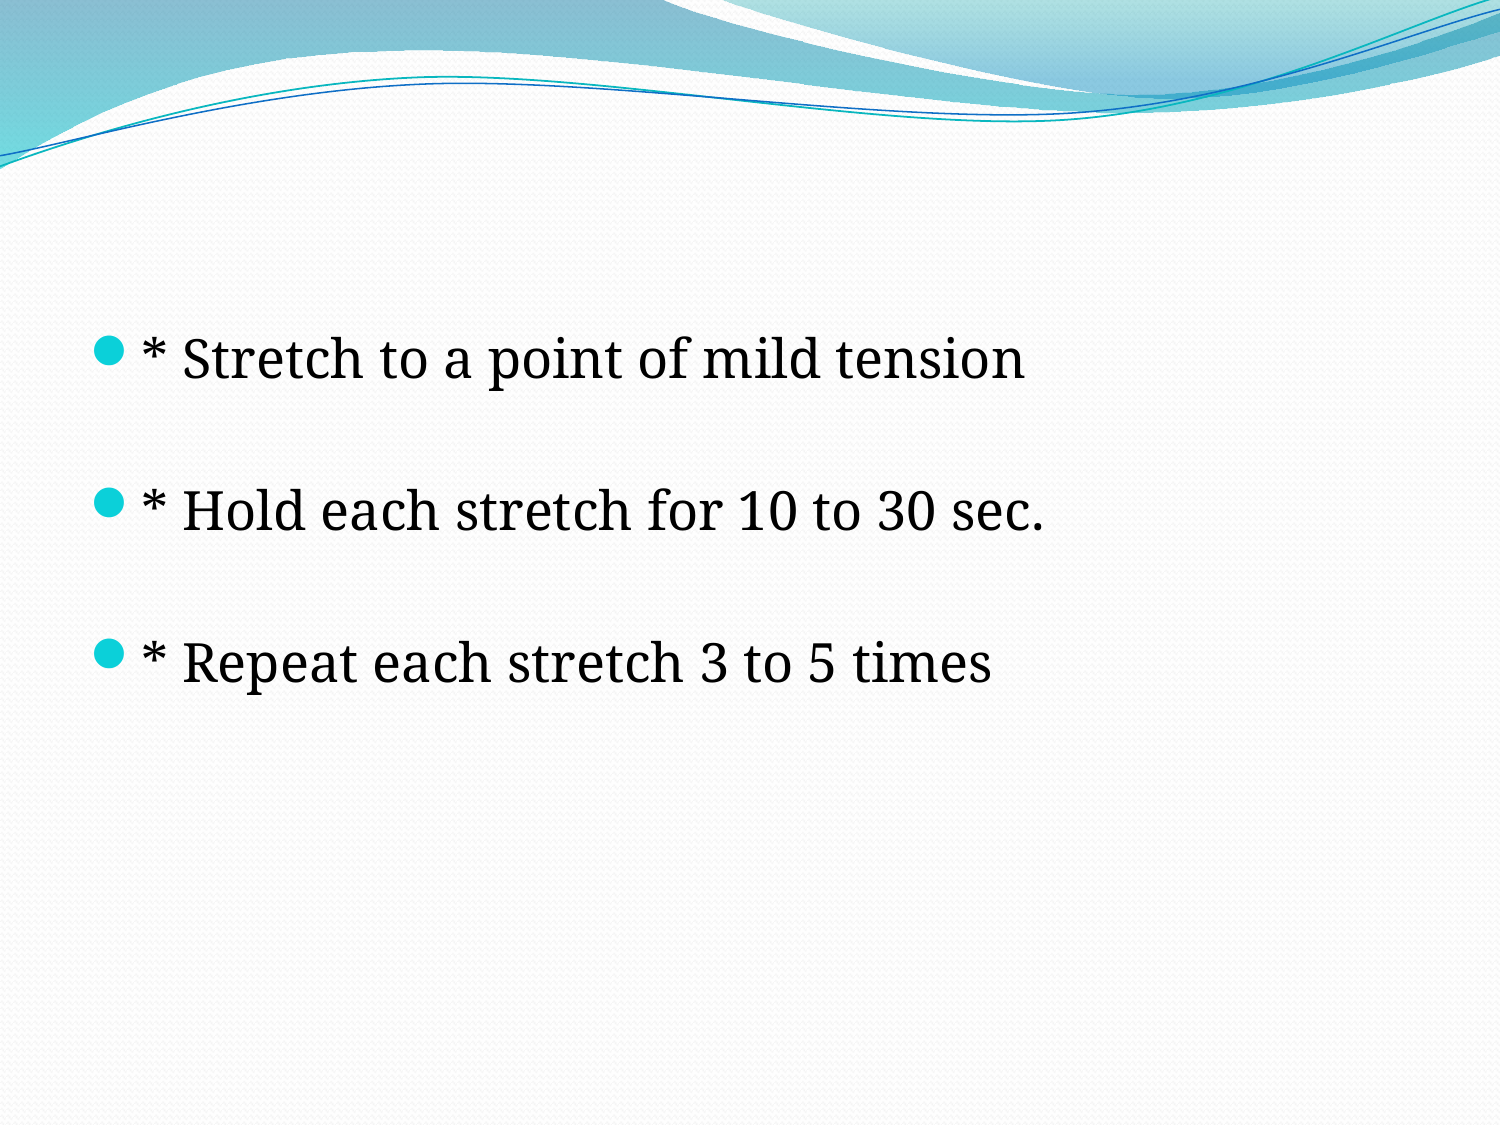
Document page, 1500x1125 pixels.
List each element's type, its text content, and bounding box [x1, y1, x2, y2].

list * Stretch to a point of mild tension * Hold each stretch for 10 to 30 sec. * Repeat each stretch 3 to 5 times [75, 317, 1425, 1038]
